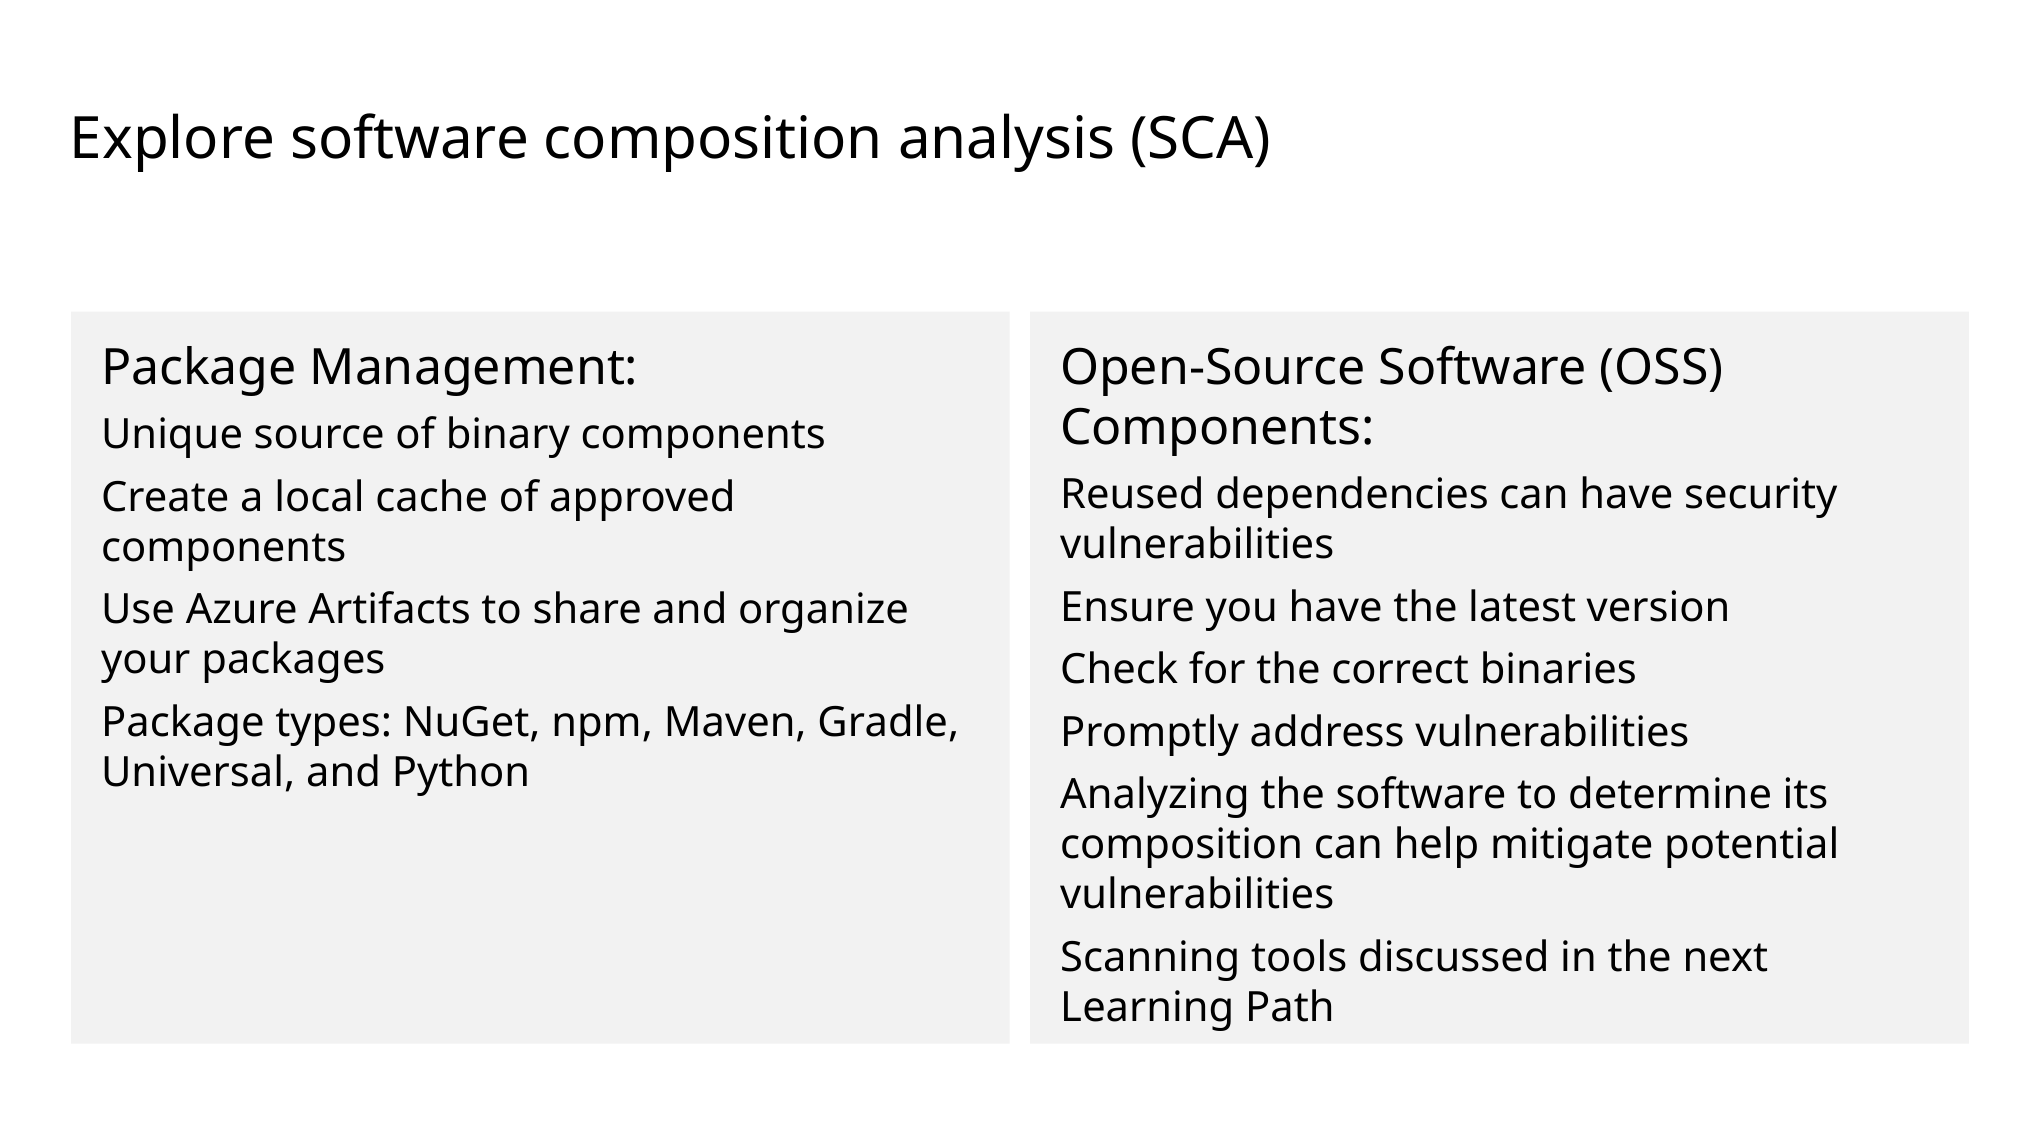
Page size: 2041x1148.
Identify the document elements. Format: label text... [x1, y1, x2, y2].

text_box Package Management: Unique source of binary components Create a local cache of approved components Use Azure Artifacts to share and organize your packages Package types: NuGet, npm, Maven, Gradle, Universal, and Python [70, 311, 1011, 1044]
title Explore software composition analysis (SCA) [70, 103, 1969, 172]
text_box Open-Source Software (OSS) Components: Reused dependencies can have security vulnerabilities Ensure you have the latest version Check for the correct binaries Promptly address vulnerabilities Analyzing the software to determine its composition can help mitigate potential vulnerabilities Scanning tools discussed in the next Learning Path [1029, 311, 1970, 1044]
